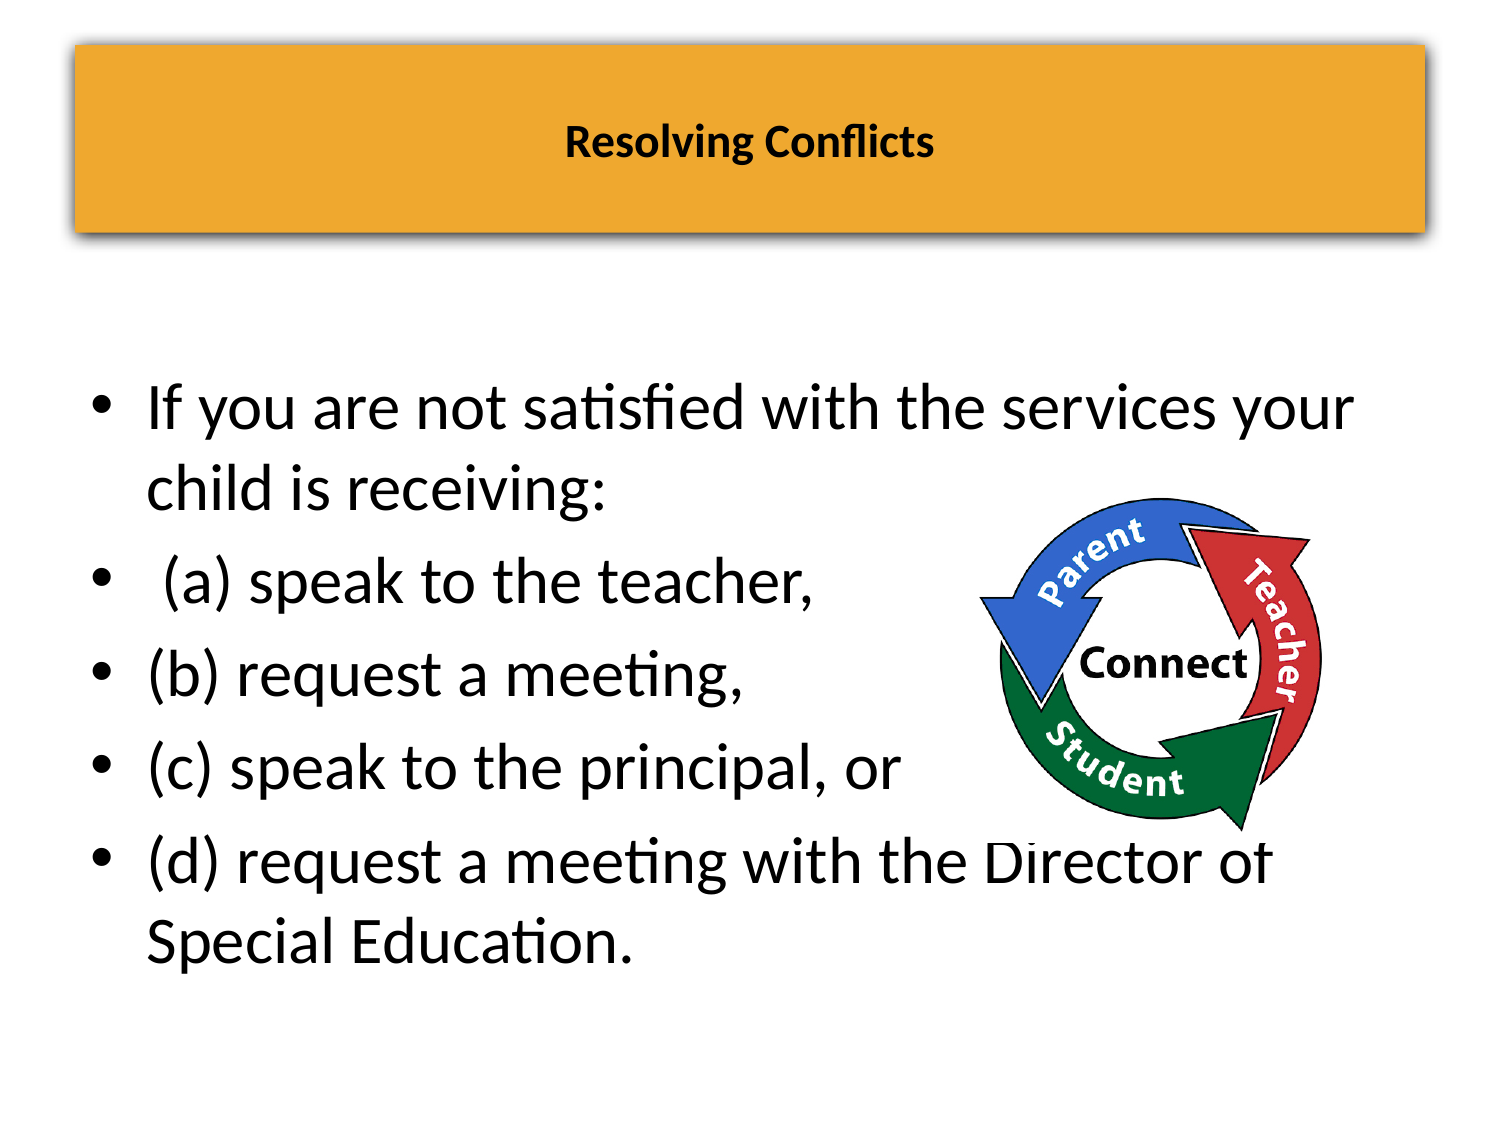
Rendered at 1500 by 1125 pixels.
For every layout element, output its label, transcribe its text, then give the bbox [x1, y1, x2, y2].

picture [962, 474, 1334, 844]
title Resolving Conflicts [75, 45, 1425, 233]
list If you are not satisfied with the services your child is receiving: (a) speak to the teacher, (b) request a meeting, (c) speak to the principal, or (d) request a meeting with the Director of Special Education. [75, 262, 1425, 1005]
